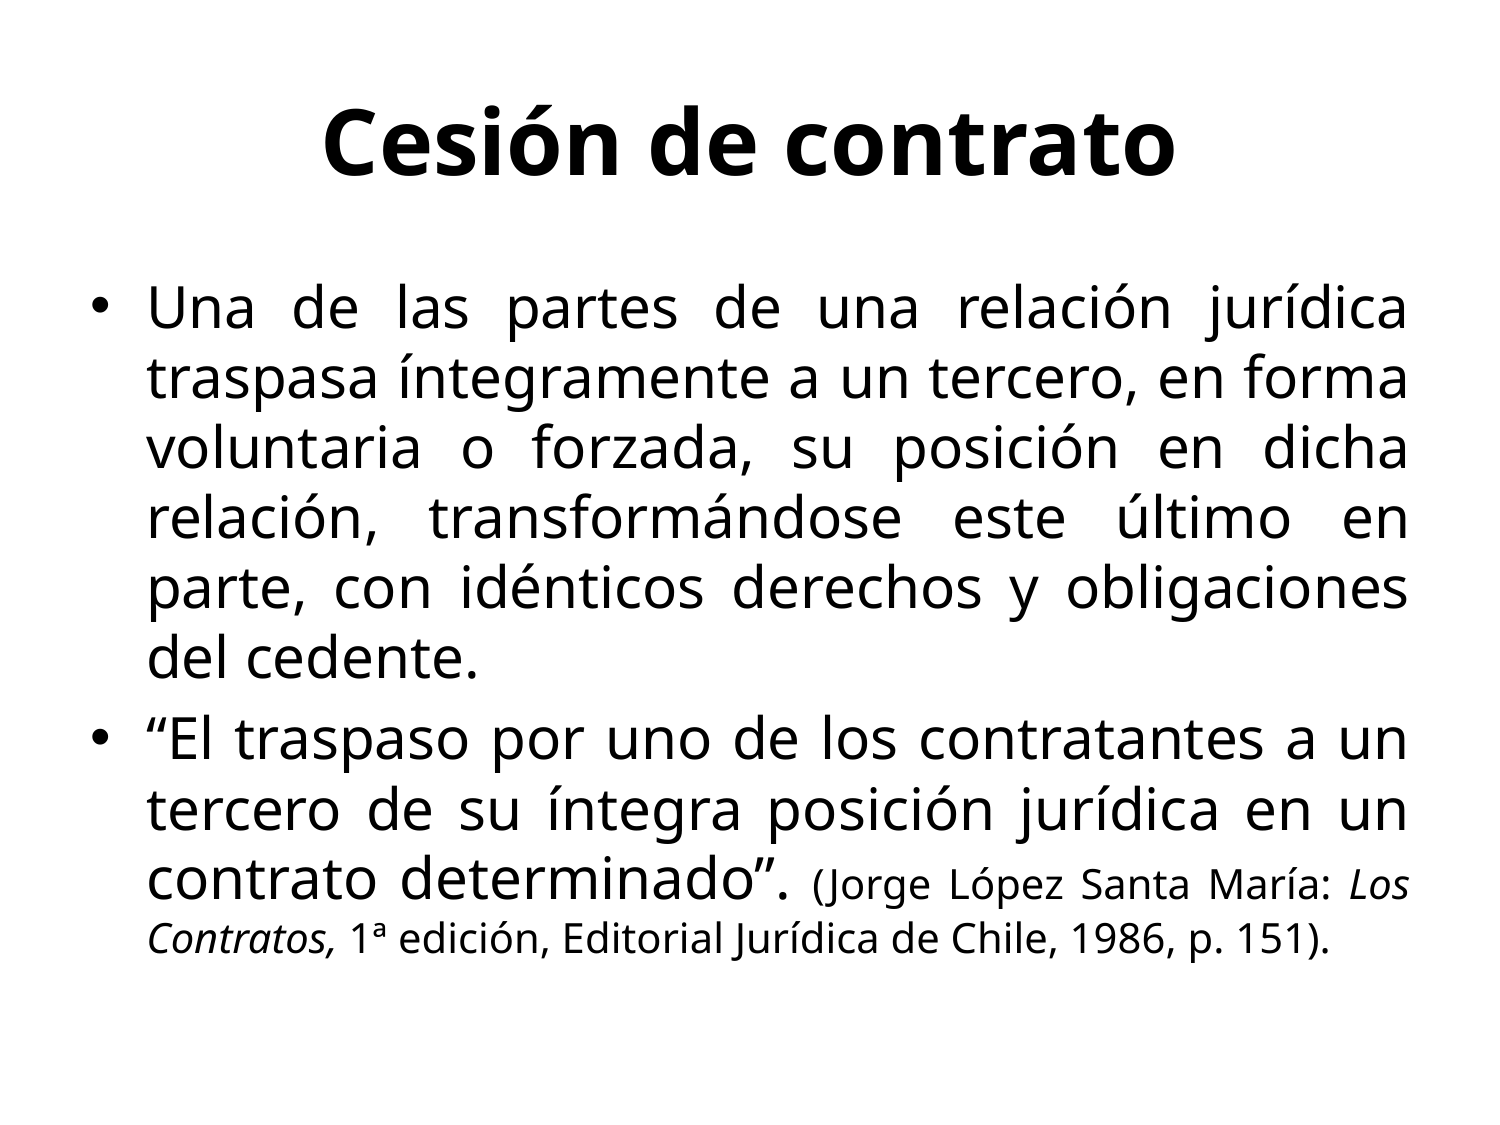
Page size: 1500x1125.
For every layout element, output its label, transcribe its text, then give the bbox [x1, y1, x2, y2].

title Cesión de contrato [74, 44, 1426, 233]
list Una de las partes de una relación jurídica traspasa íntegramente a un tercero, en forma voluntaria o forzada, su posición en dicha relación, transformándose este último en parte, con idénticos derechos y obligaciones del cedente. “El traspaso por uno de los contratantes a un tercero de su íntegra posición jurídica en un contrato determinado”. (Jorge López Santa María: Los Contratos, 1ª edición, Editorial Jurídica de Chile, 1986, p. 151). [74, 262, 1426, 1006]
